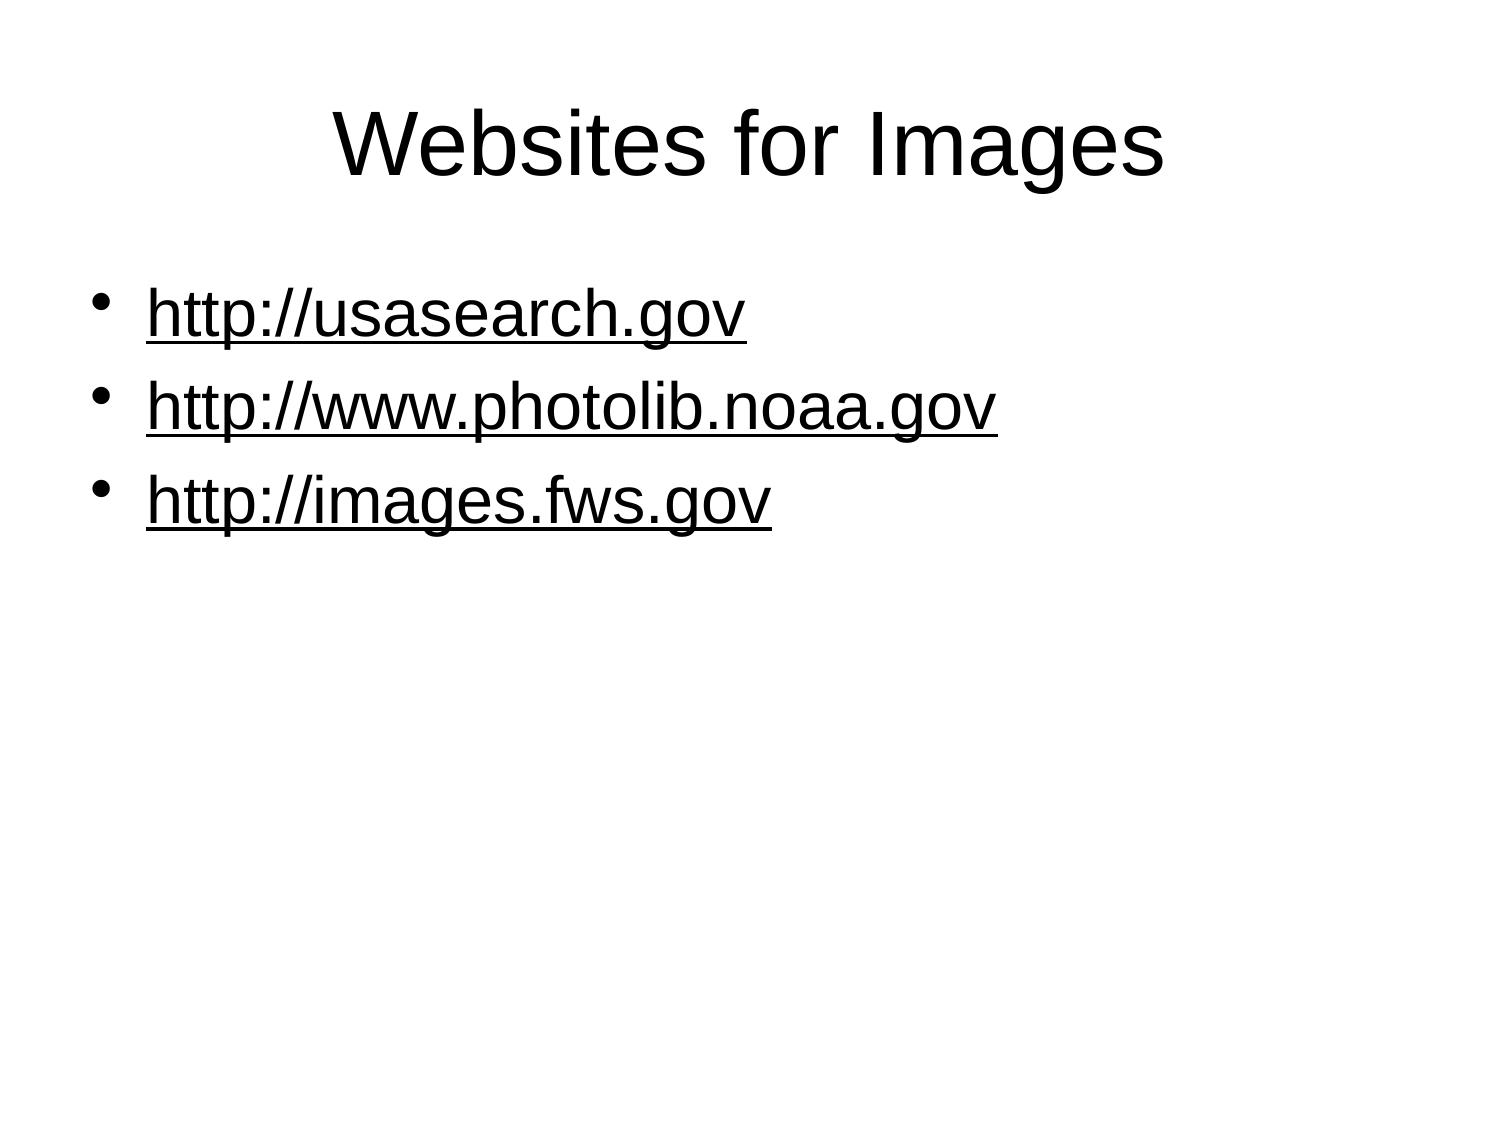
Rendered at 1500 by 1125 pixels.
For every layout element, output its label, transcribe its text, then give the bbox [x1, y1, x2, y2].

list http://usasearch.gov http://www.photolib.noaa.gov http://images.fws.gov [74, 262, 1426, 1006]
title Websites for Images [74, 44, 1426, 233]
